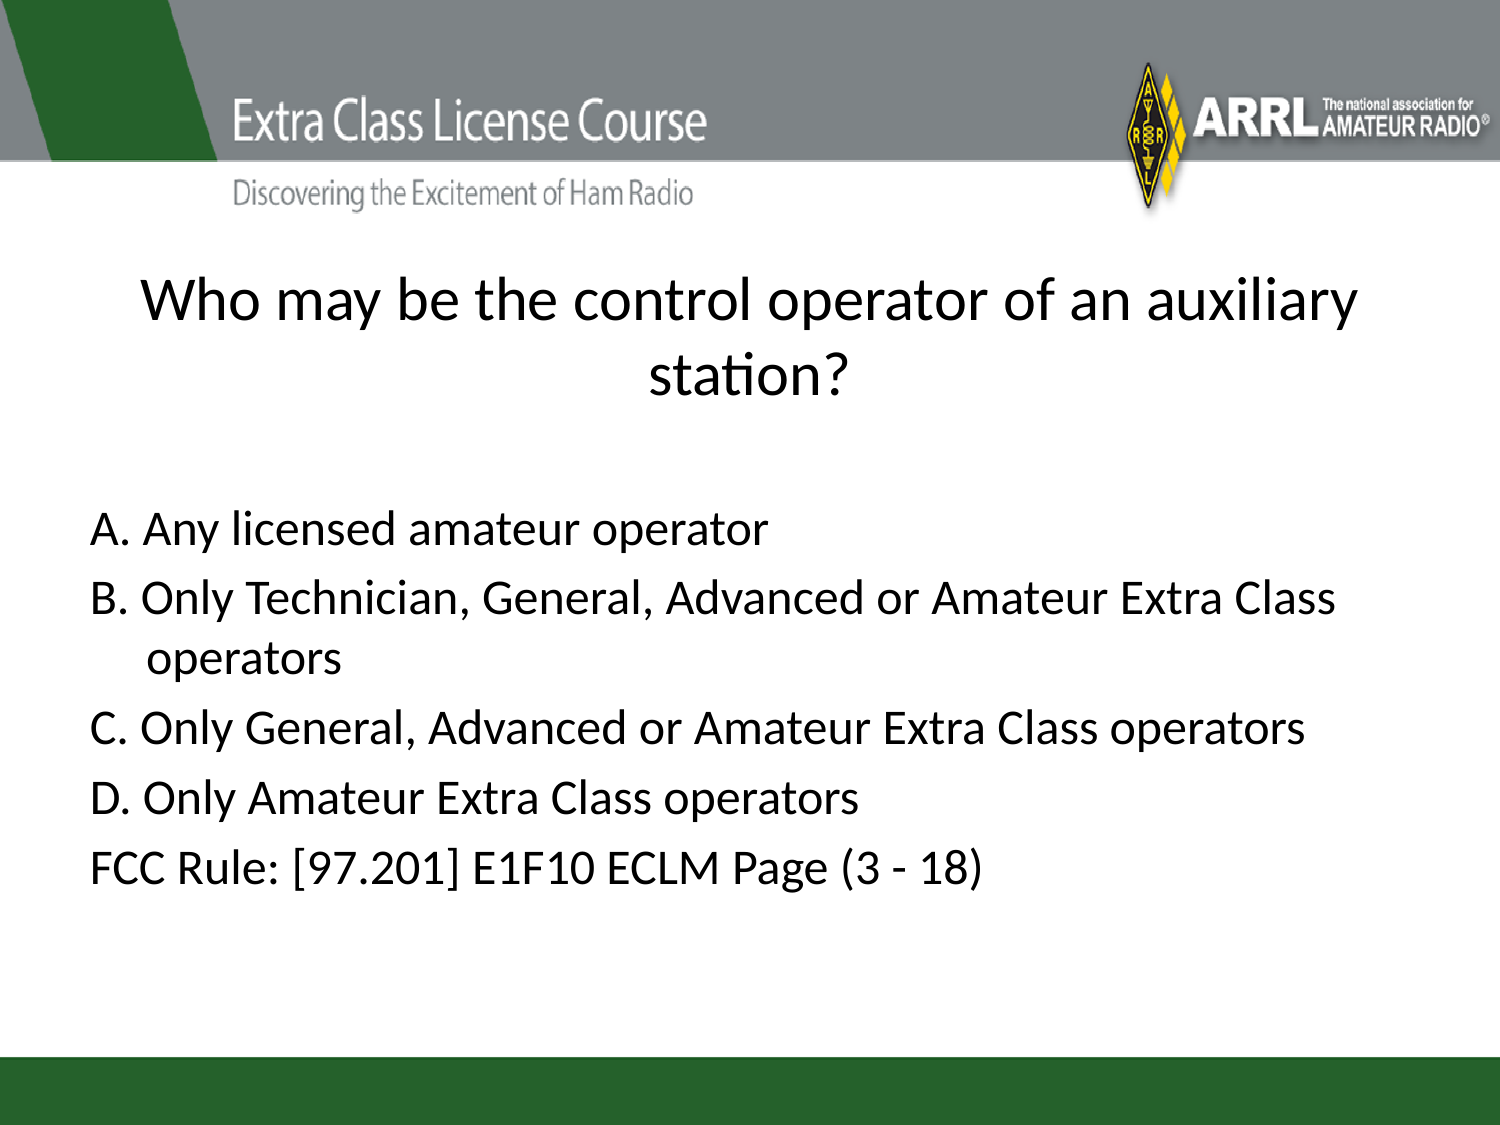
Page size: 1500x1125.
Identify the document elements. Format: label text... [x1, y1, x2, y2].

title Who may be the control operator of an auxiliary station? [75, 250, 1425, 437]
list A. Any licensed amateur operator B. Only Technician, General, Advanced or Amateur Extra Class operators C. Only General, Advanced or Amateur Extra Class operators D. Only Amateur Extra Class operators FCC Rule: [97.201] E1F10 ECLM Page (3 - 18) [75, 487, 1425, 1005]
picture [0, 0, 1500, 1125]
